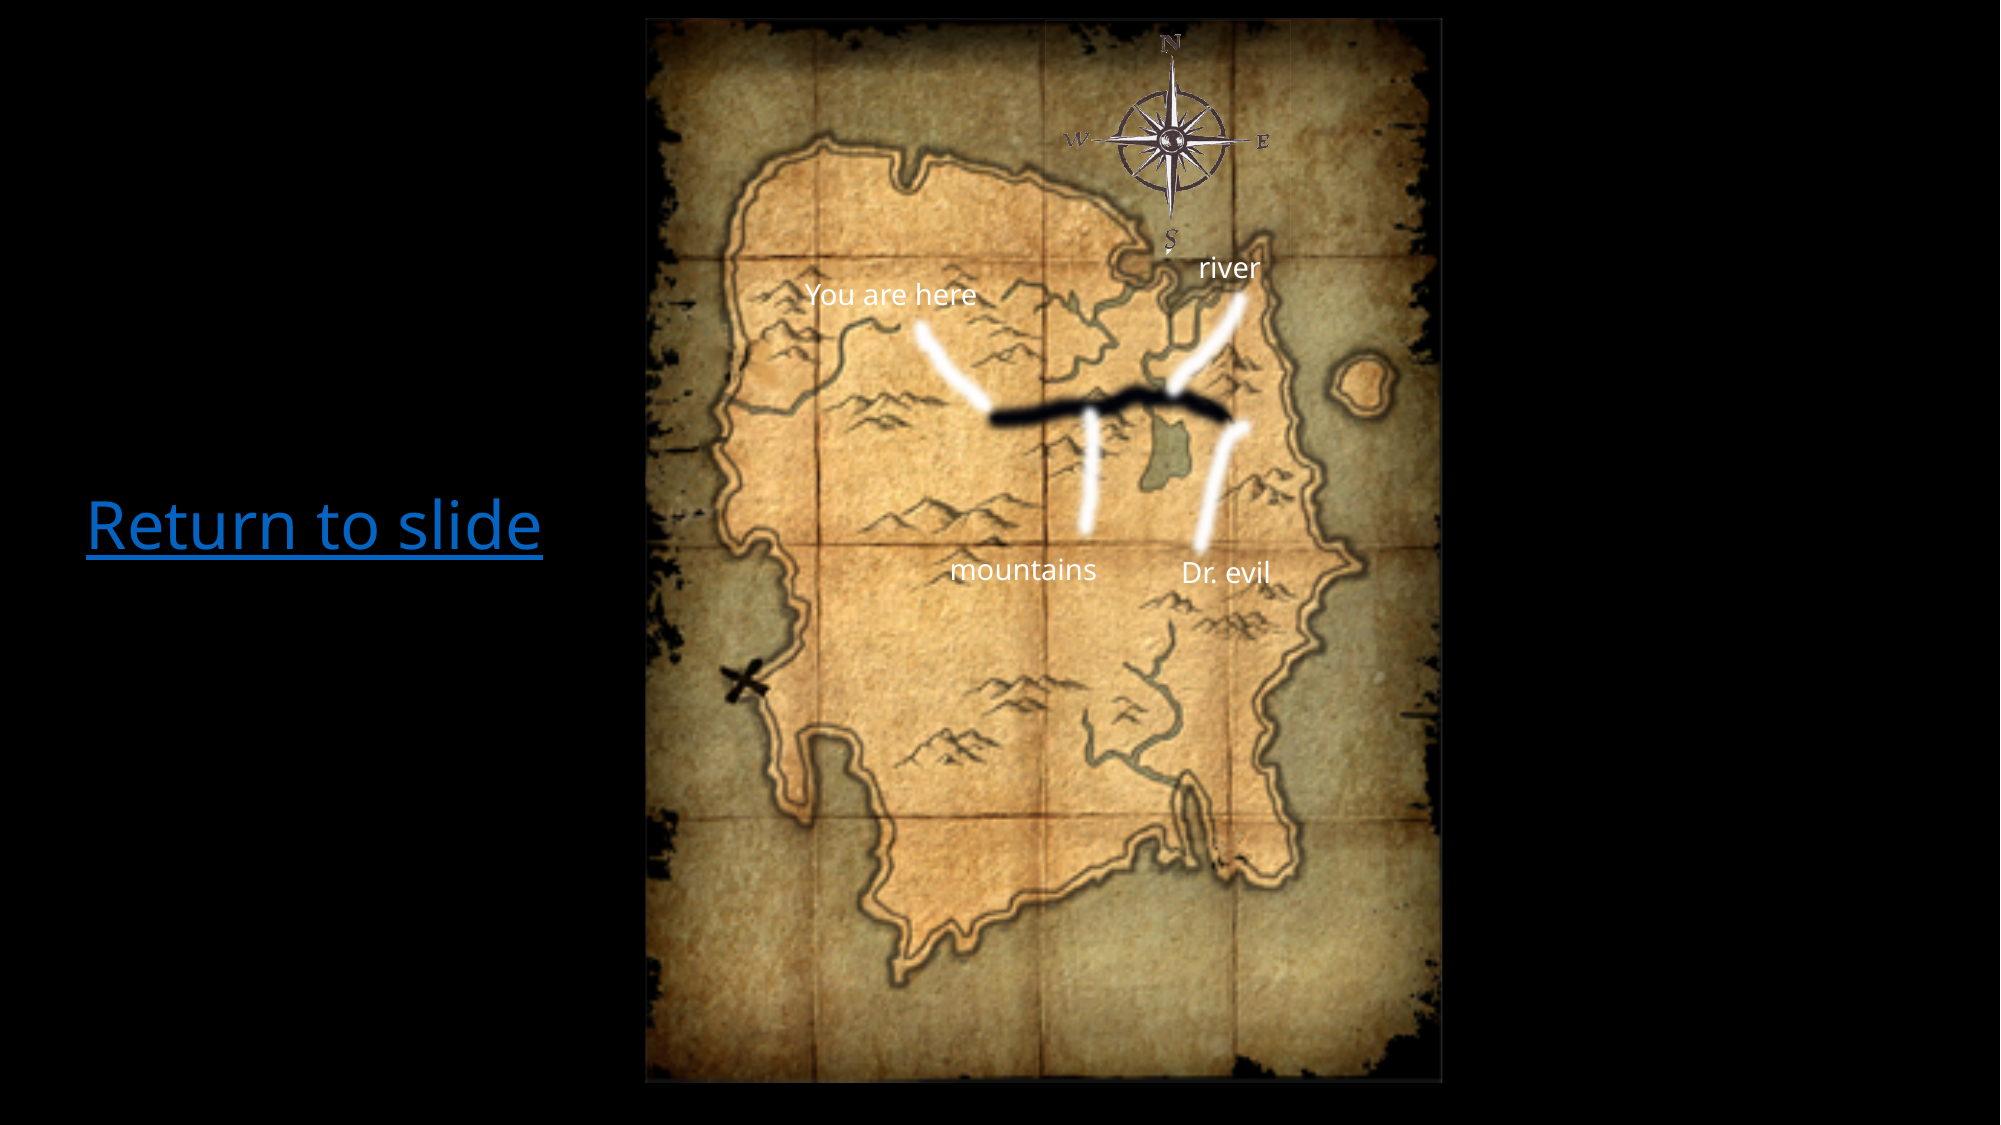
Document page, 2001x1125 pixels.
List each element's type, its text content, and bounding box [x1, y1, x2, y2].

picture [1042, 20, 1368, 264]
text_box Return to slide [70, 475, 561, 582]
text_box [645, 18, 1443, 1083]
